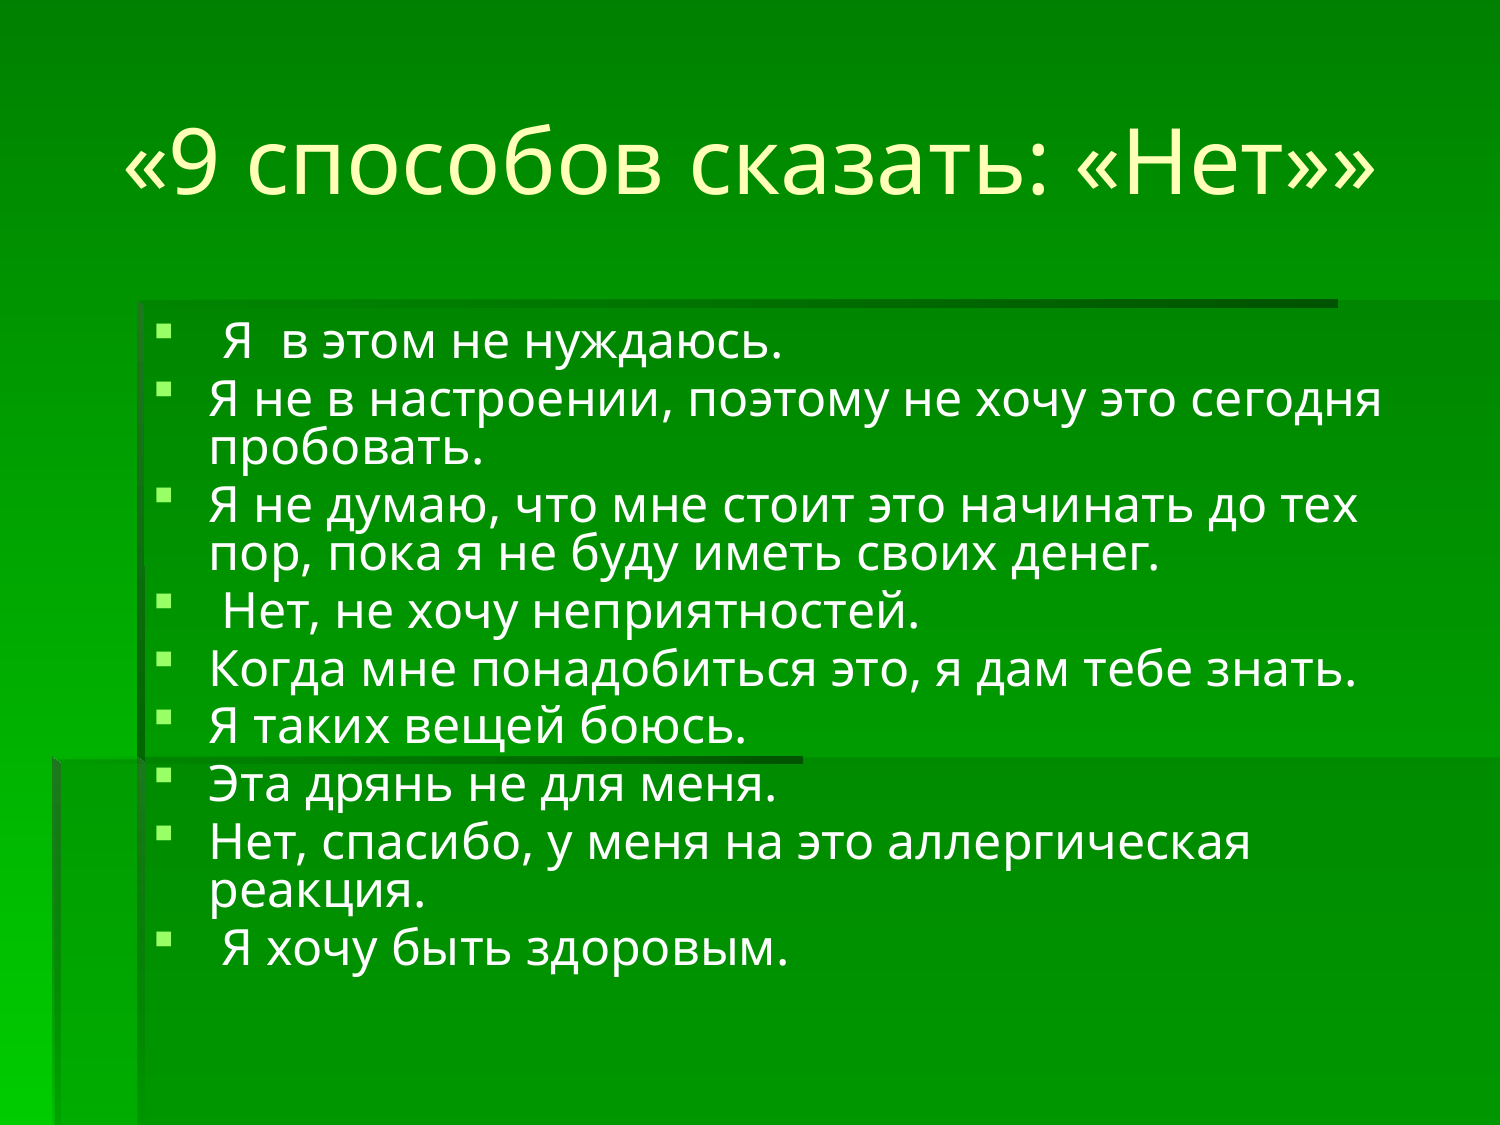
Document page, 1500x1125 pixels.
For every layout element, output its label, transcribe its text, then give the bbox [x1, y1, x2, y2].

list Я в этом не нуждаюсь. Я не в настроении, поэтому не хочу это сегодня пробовать. Я не думаю, что мне стоит это начинать до тех пор, пока я не буду иметь своих денег. Нет, не хочу неприятностей. Когда мне понадобиться это, я дам тебе знать. Я таких вещей боюсь. Эта дрянь не для меня. Нет, спасибо, у меня на это аллергическая реакция. Я хочу быть здоровым. [137, 312, 1452, 1001]
title «9 способов сказать: «Нет»» [74, 39, 1451, 276]
